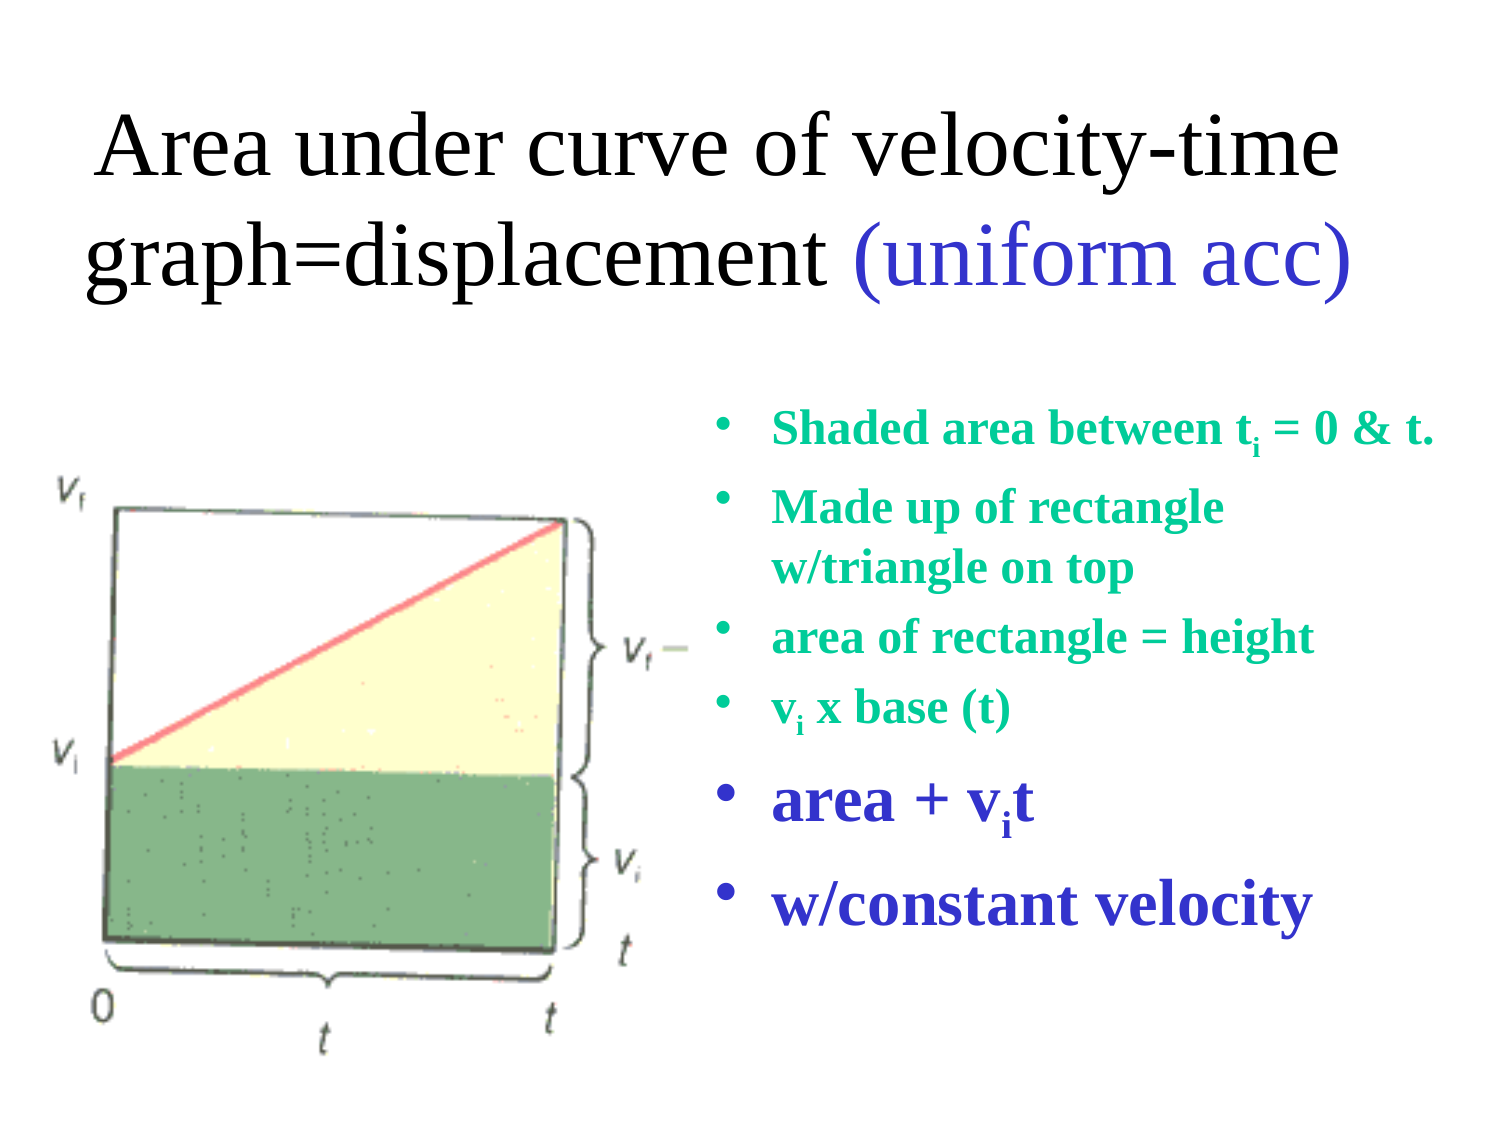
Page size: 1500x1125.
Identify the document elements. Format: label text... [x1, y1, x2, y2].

list Shaded area between ti = 0 & t. Made up of rectangle w/triangle on top area of rectangle = height vi x base (t) area + vit w/constant velocity [699, 387, 1463, 1001]
picture [49, 445, 701, 1074]
title Area under curve of velocity-time graph=displacement (uniform acc) [49, 99, 1388, 288]
